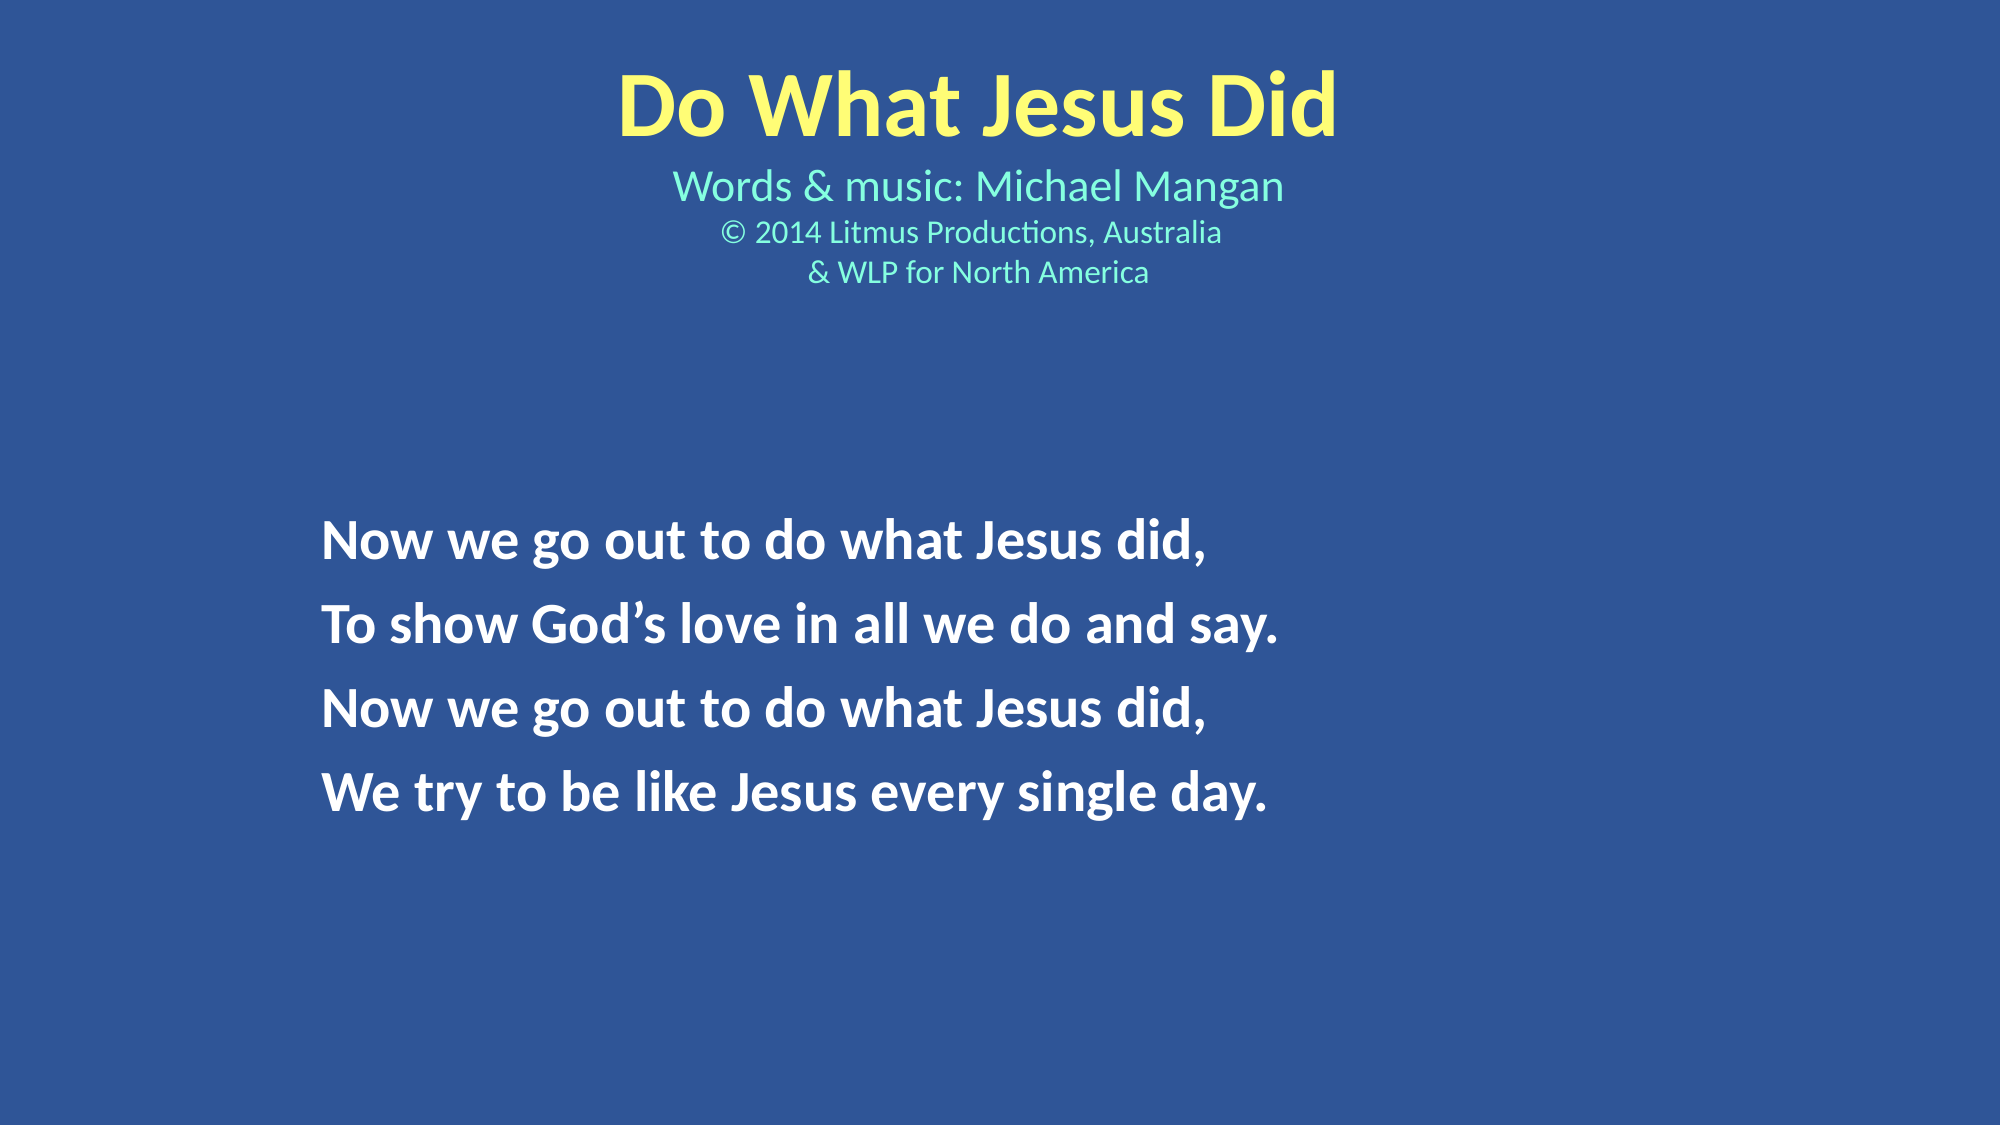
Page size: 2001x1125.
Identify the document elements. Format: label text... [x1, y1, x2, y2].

list Now we go out to do what Jesus did, To show God’s love in all we do and say. Now we go out to do what Jesus did, We try to be like Jesus every single day. [306, 501, 1694, 849]
text_box Do What Jesus Did Words & music: Michael Mangan © 2014 Litmus Productions, Australia & WLP for North America [291, 7, 1667, 327]
